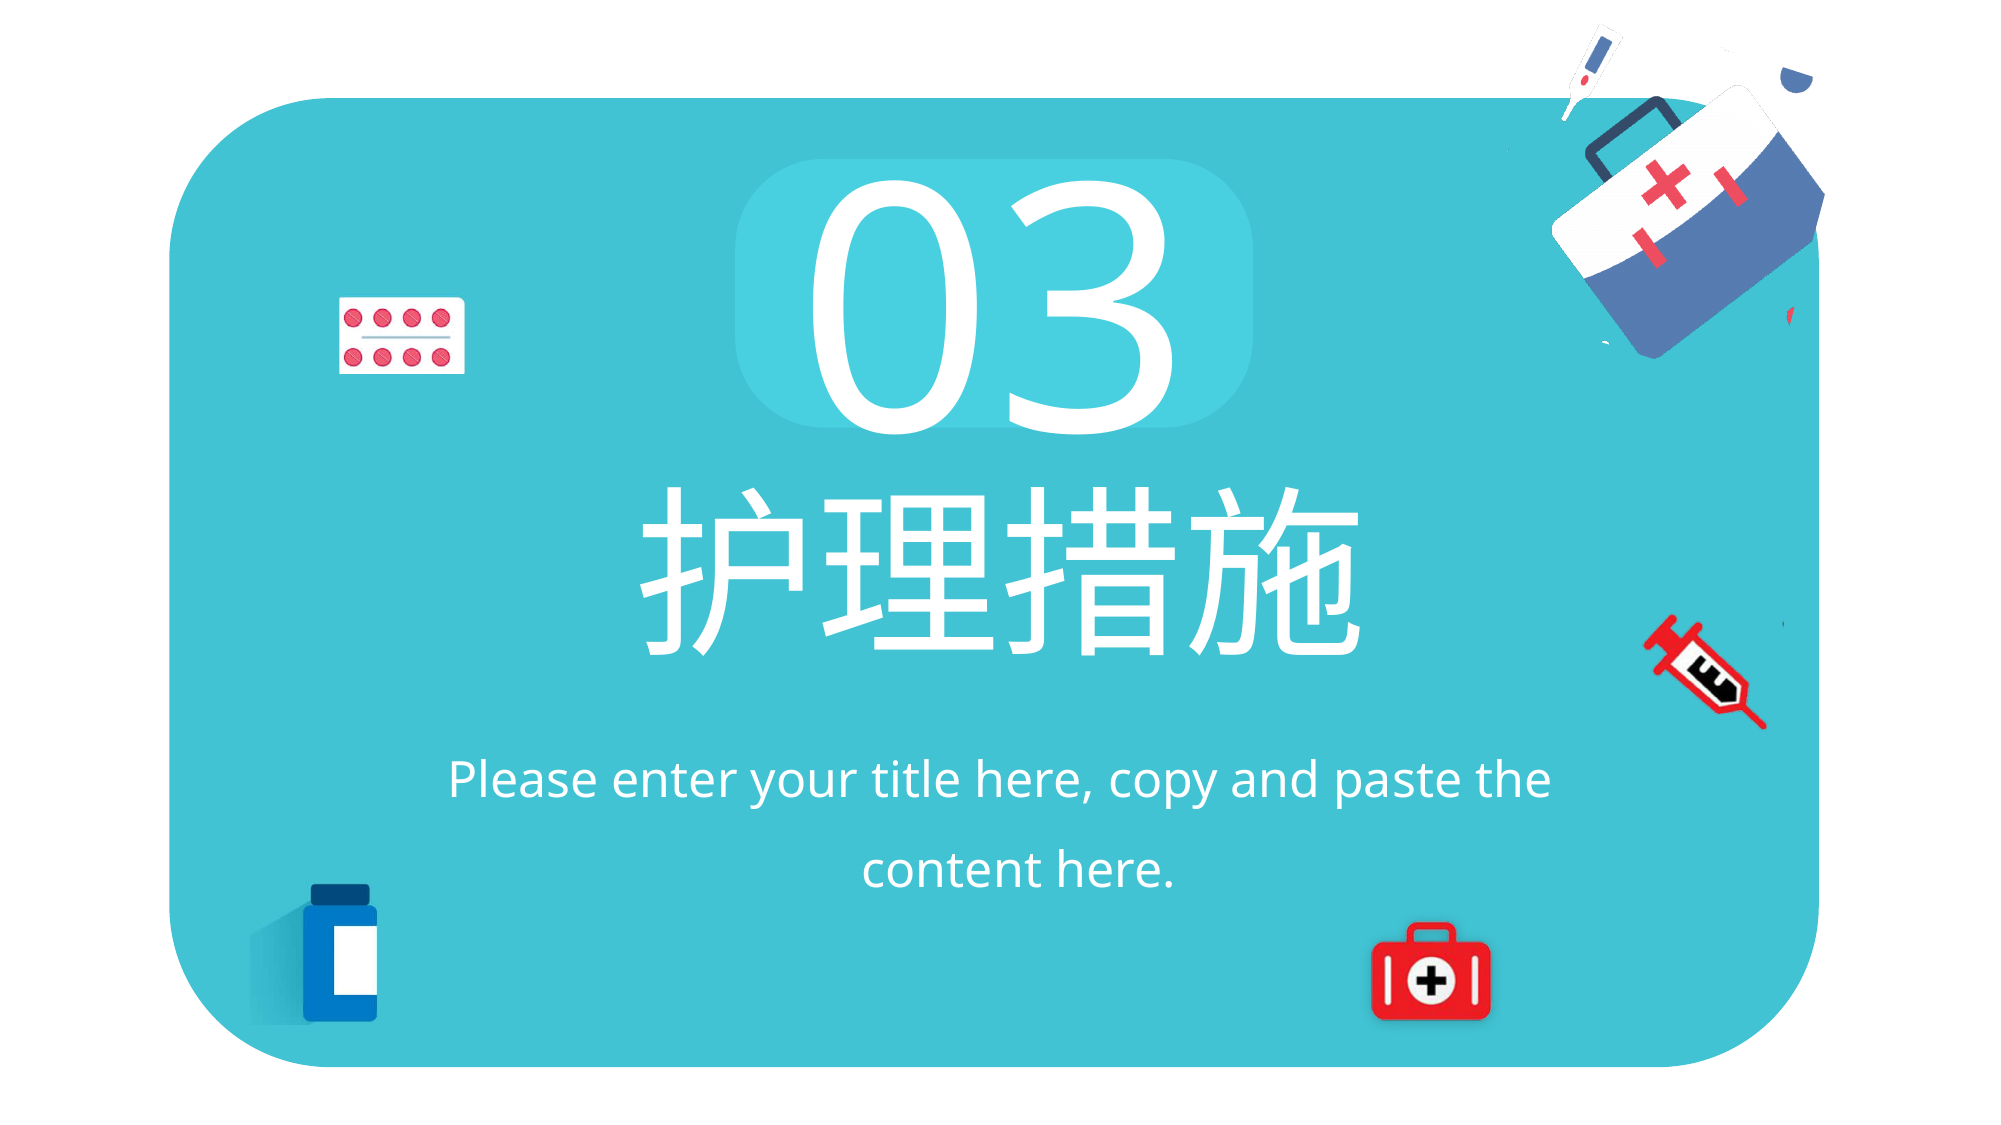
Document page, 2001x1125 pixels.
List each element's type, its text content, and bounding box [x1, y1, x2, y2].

text_box Please enter your title here, copy and paste the content here. [389, 709, 1611, 1031]
text_box 护理措施 [522, 466, 1478, 699]
text_box 03 [734, 157, 1254, 429]
picture [1441, 0, 1880, 425]
picture [249, 870, 430, 1025]
picture [1639, 598, 1791, 753]
picture [339, 293, 479, 374]
picture [1338, 885, 1530, 1040]
text_box [168, 97, 1820, 1069]
